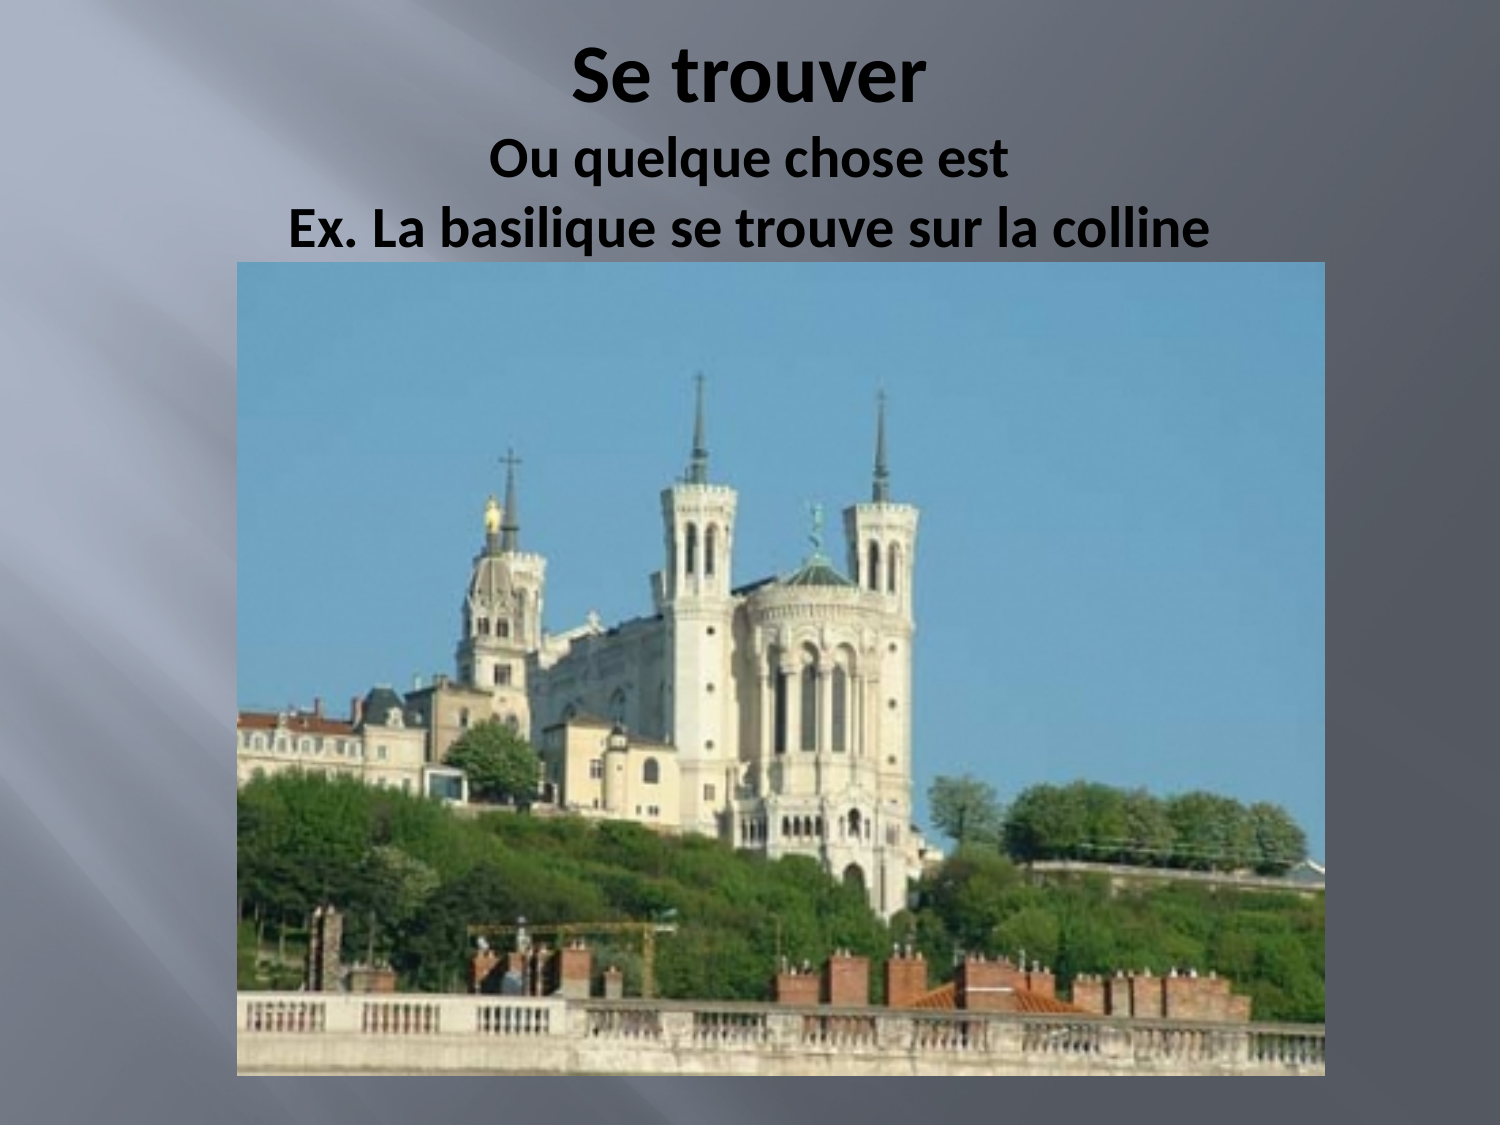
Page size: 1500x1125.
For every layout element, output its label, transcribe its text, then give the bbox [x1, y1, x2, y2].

picture [237, 262, 1326, 1076]
title Se trouver Ou quelque chose est Ex. La basilique se trouve sur la colline [75, 45, 1425, 233]
